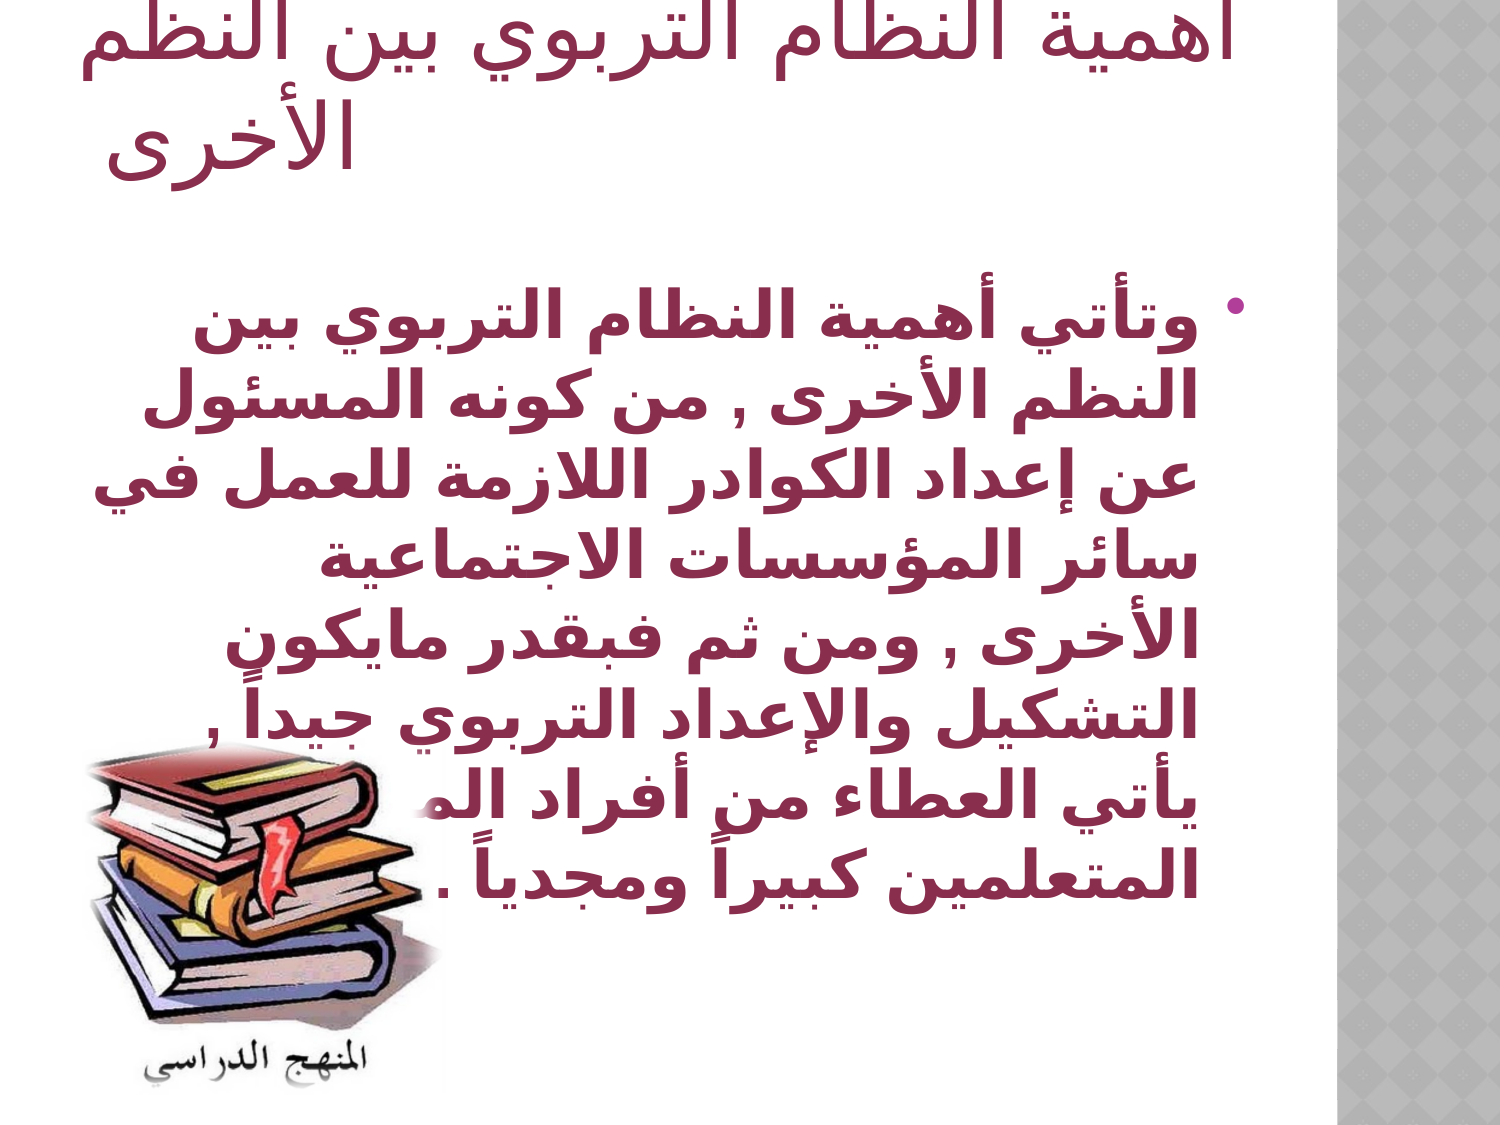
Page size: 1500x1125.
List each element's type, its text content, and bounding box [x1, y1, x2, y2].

picture [81, 737, 446, 1095]
list وتأتي أهمية النظام التربوي بين النظم الأخرى , من كونه المسئول عن إعداد الكوادر اللازمة للعمل في سائر المؤسسات الاجتماعية الأخرى , ومن ثم فبقدر مايكون التشكيل والإعداد التربوي جيداً , يأتي العطاء من أفراد المجتمع المتعلمين كبيراً ومجدياً . [75, 264, 1263, 1059]
title أهمية النظام التربوي بين النظم الأخرى [70, 0, 1258, 188]
